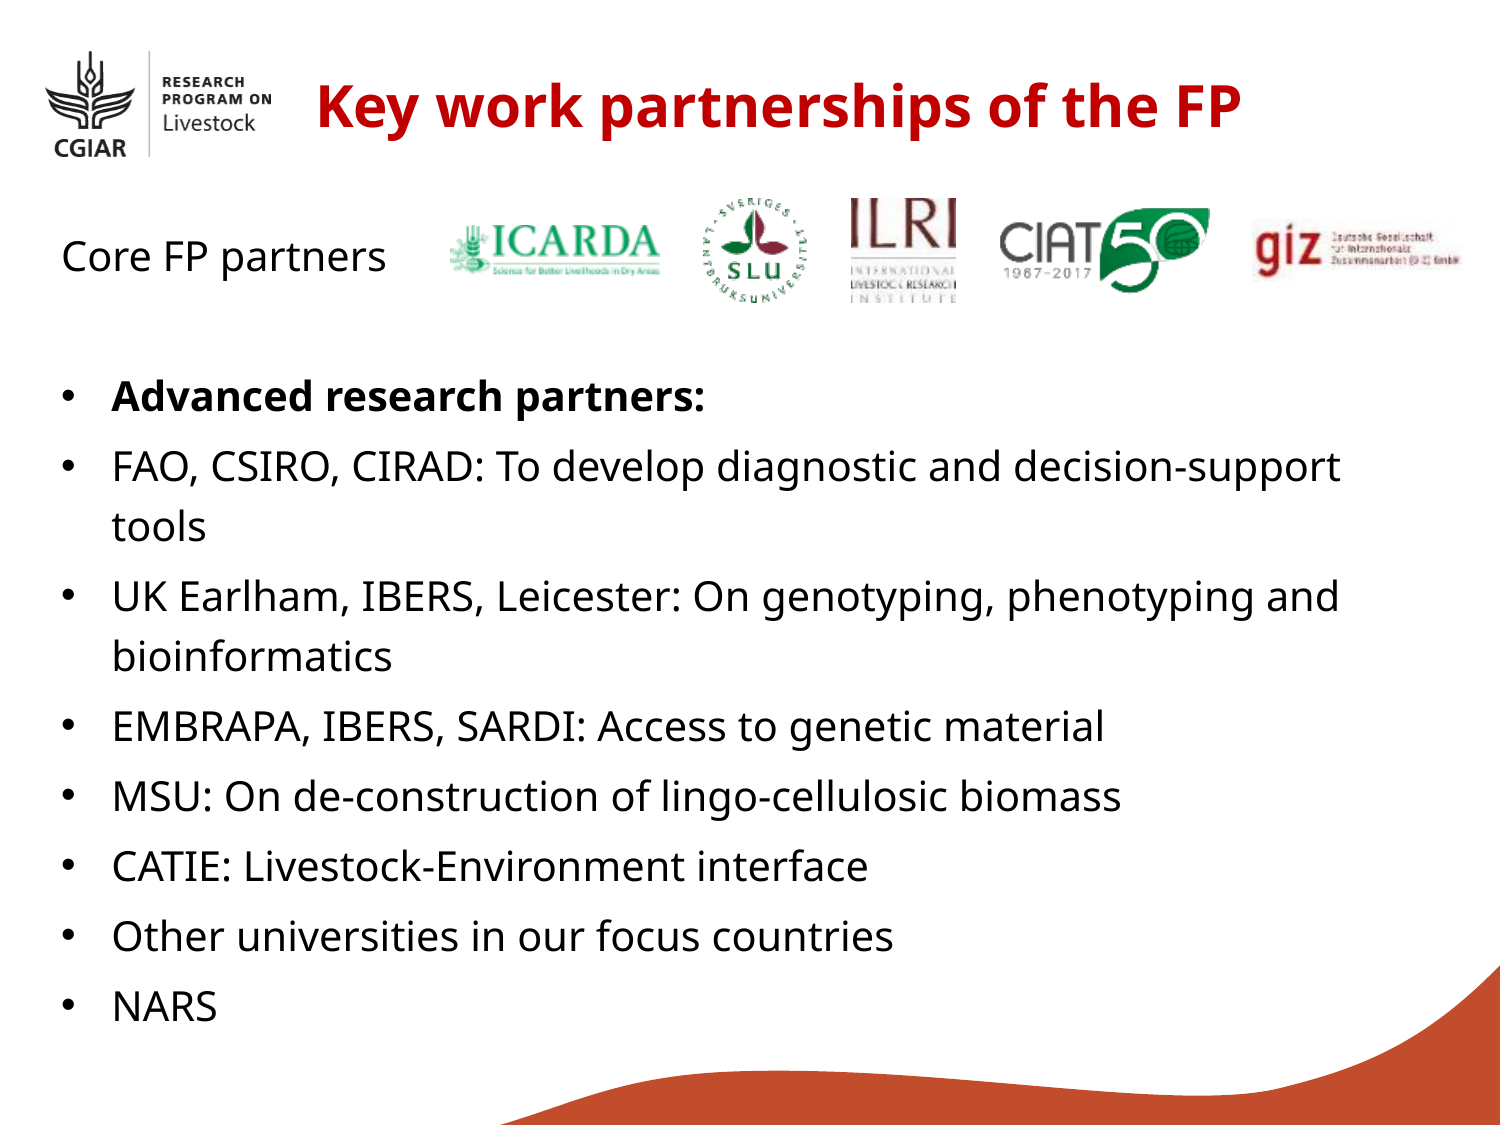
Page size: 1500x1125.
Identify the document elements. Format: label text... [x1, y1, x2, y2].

list Core FP partners Advanced research partners: FAO, CSIRO, CIRAD: To develop diagnostic and decision-support tools UK Earlham, IBERS, Leicester: On genotyping, phenotyping and bioinformatics EMBRAPA, IBERS, SARDI: Access to genetic material MSU: On de-construction of lingo-cellulosic biomass CATIE: Livestock-Environment interface Other universities in our focus countries NARS [45, 212, 1463, 1038]
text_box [449, 197, 1463, 304]
list Key work partnerships of the FP [300, 33, 1463, 175]
picture [45, 51, 271, 157]
